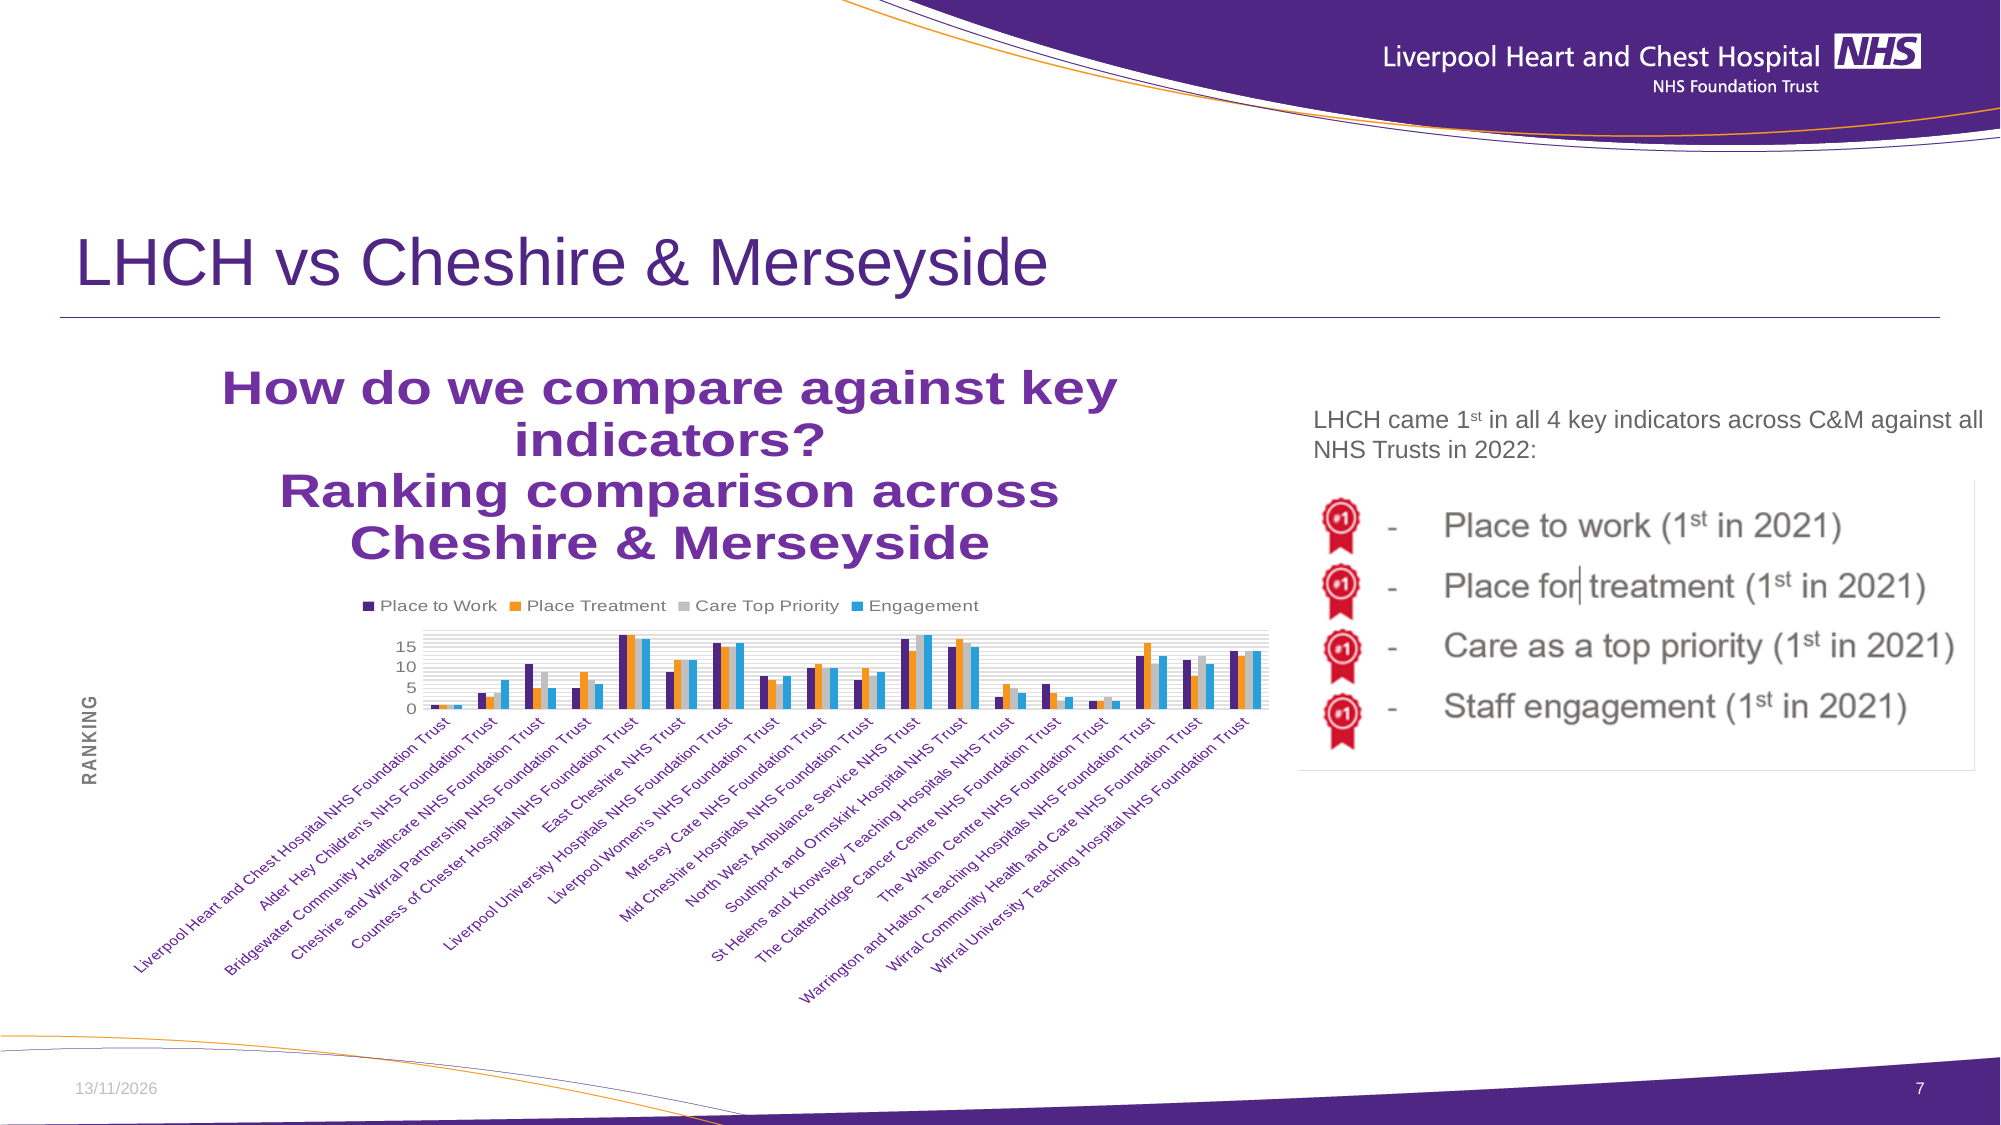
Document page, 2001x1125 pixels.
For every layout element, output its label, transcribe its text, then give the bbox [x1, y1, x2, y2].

title LHCH vs Cheshire & Merseyside [60, 169, 1940, 308]
list LHCH came 1st in all 4 key indicators across C&M against all NHS Trusts in 2022: [1298, 396, 2000, 712]
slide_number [60, 1058, 511, 1118]
picture [0, 0, 2001, 1125]
slide_number 7 [1489, 1058, 1940, 1118]
chart [44, 331, 1297, 1007]
